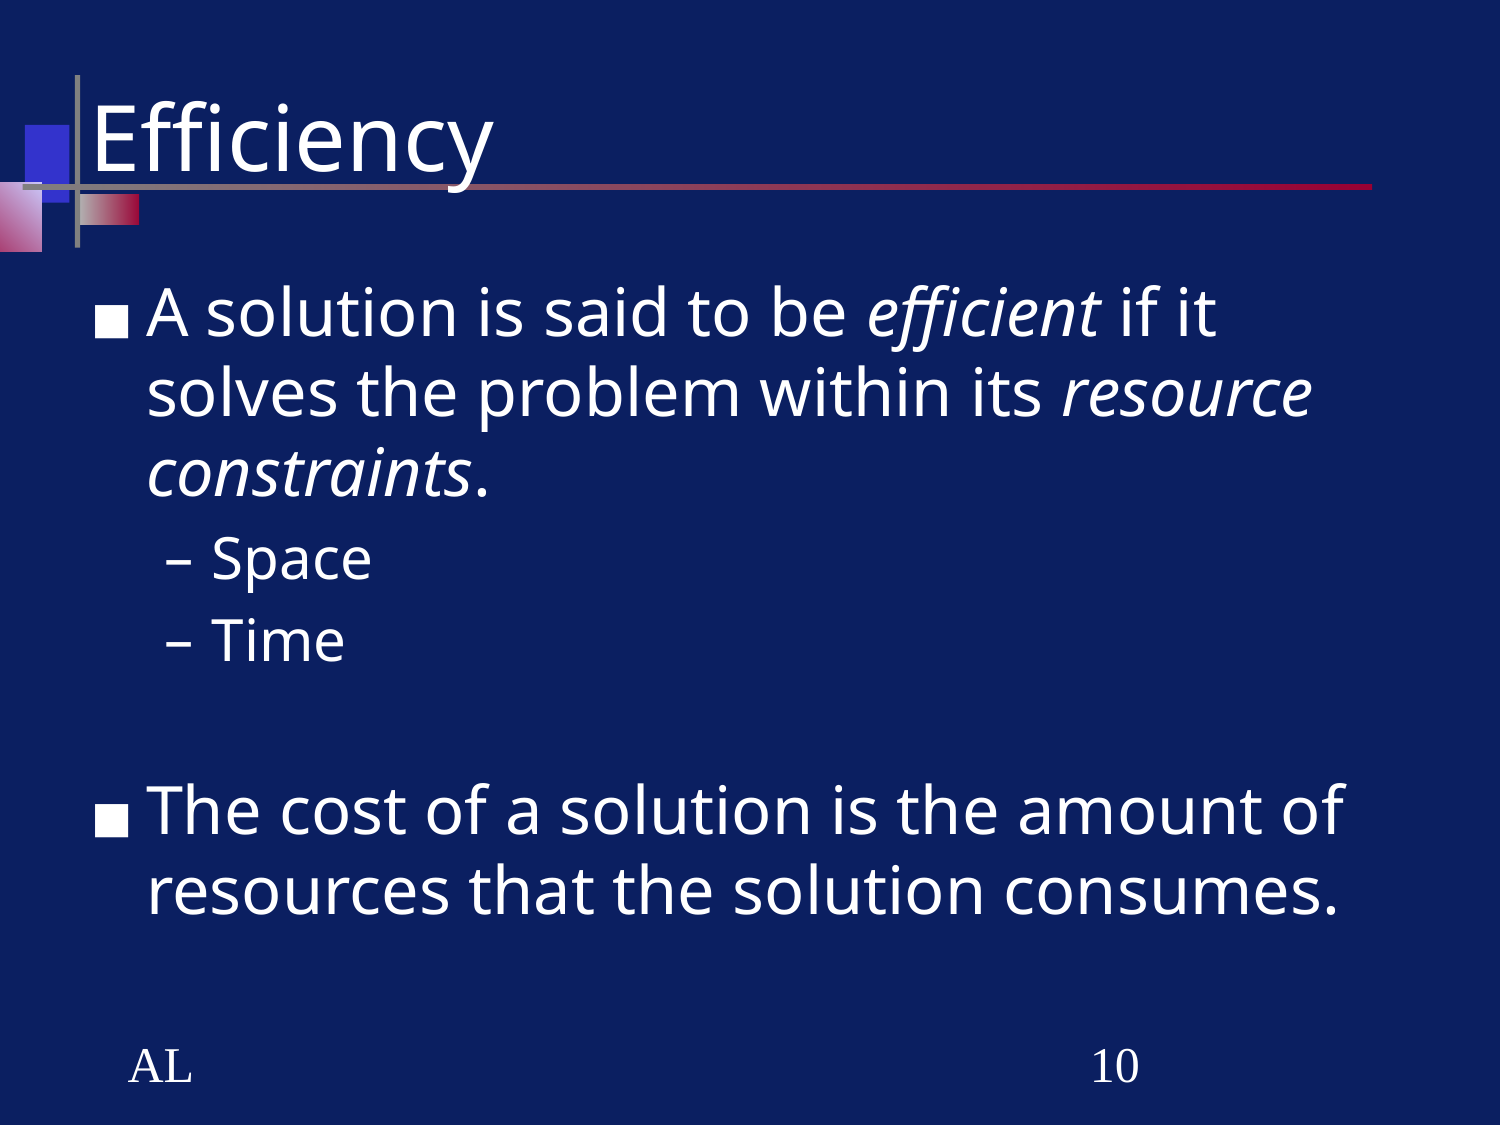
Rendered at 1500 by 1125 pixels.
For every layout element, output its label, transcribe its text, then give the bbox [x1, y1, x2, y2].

title Efficiency [74, 59, 1425, 210]
slide_number AL [112, 1025, 425, 1100]
slide_number ‹#› [1074, 1025, 1388, 1100]
list A solution is said to be efficient if it solves the problem within its resource constraints. Space Time The cost of a solution is the amount of resources that the solution consumes. [74, 262, 1425, 1012]
